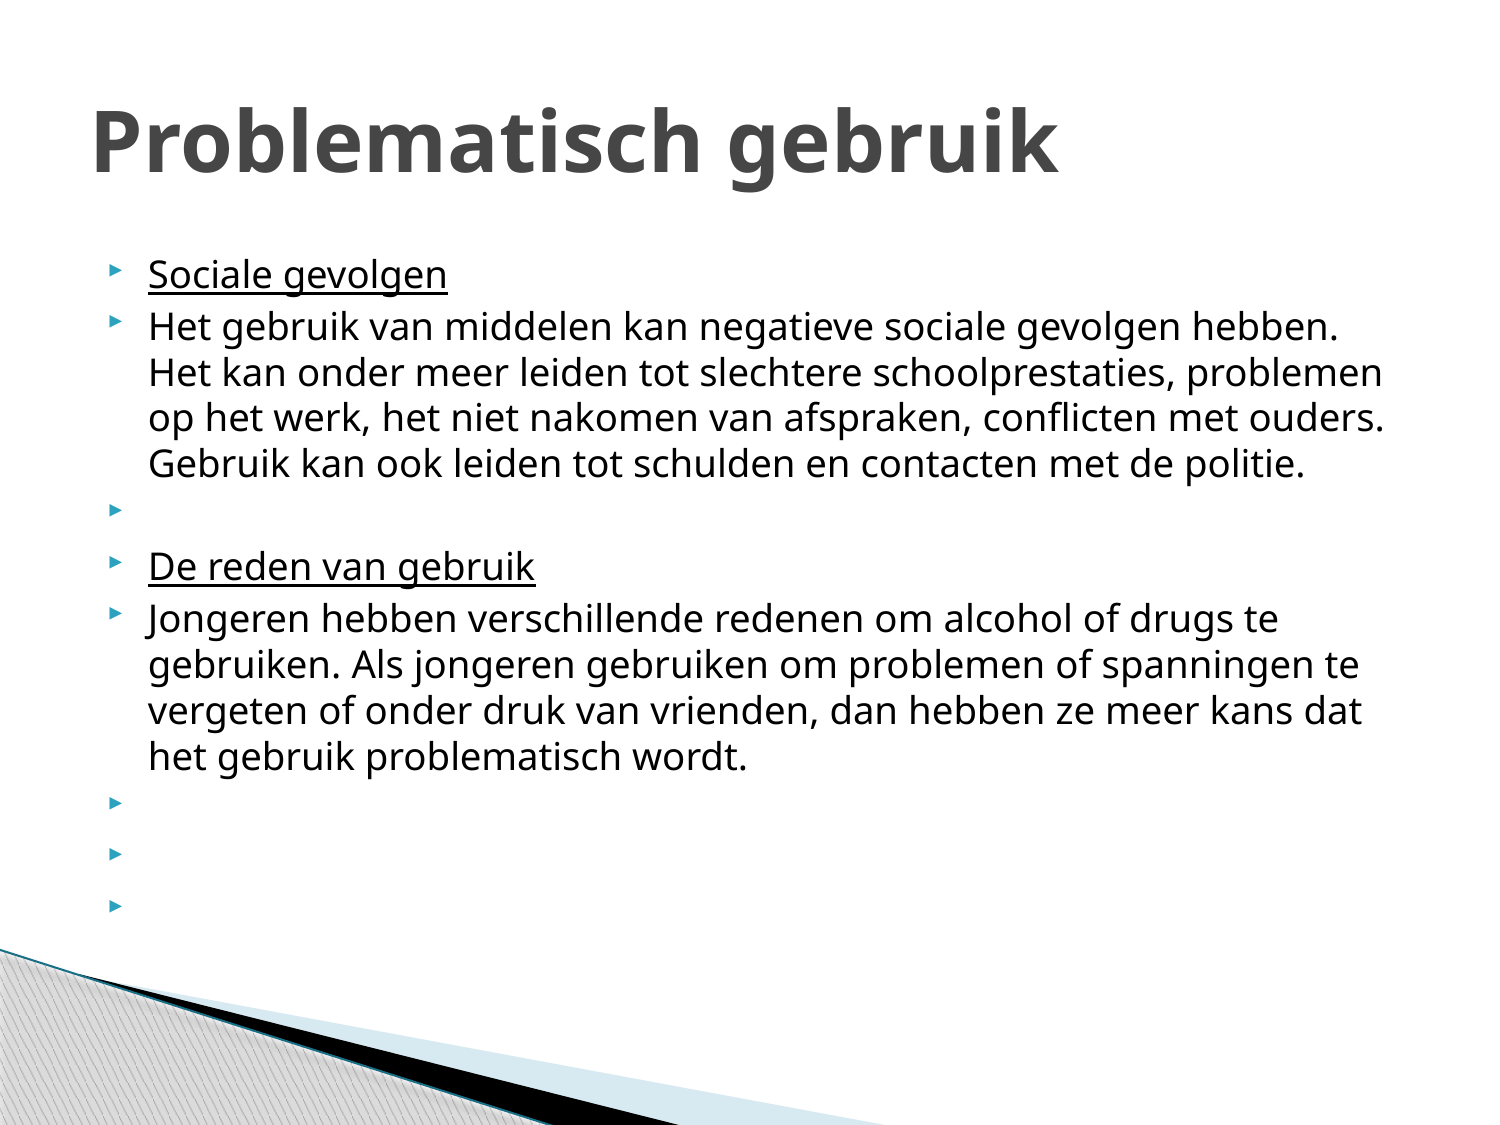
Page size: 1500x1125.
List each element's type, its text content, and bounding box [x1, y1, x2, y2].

title Problematisch gebruik [75, 45, 1425, 233]
list Sociale gevolgen Het gebruik van middelen kan negatieve sociale gevolgen hebben. Het kan onder meer leiden tot slechtere schoolprestaties, problemen op het werk, het niet nakomen van afspraken, conflicten met ouders. Gebruik kan ook leiden tot schulden en contacten met de politie. De reden van gebruik Jongeren hebben verschillende redenen om alcohol of drugs te gebruiken. Als jongeren gebruiken om problemen of spanningen te vergeten of onder druk van vrienden, dan hebben ze meer kans dat het gebruik problematisch wordt. [75, 243, 1425, 986]
